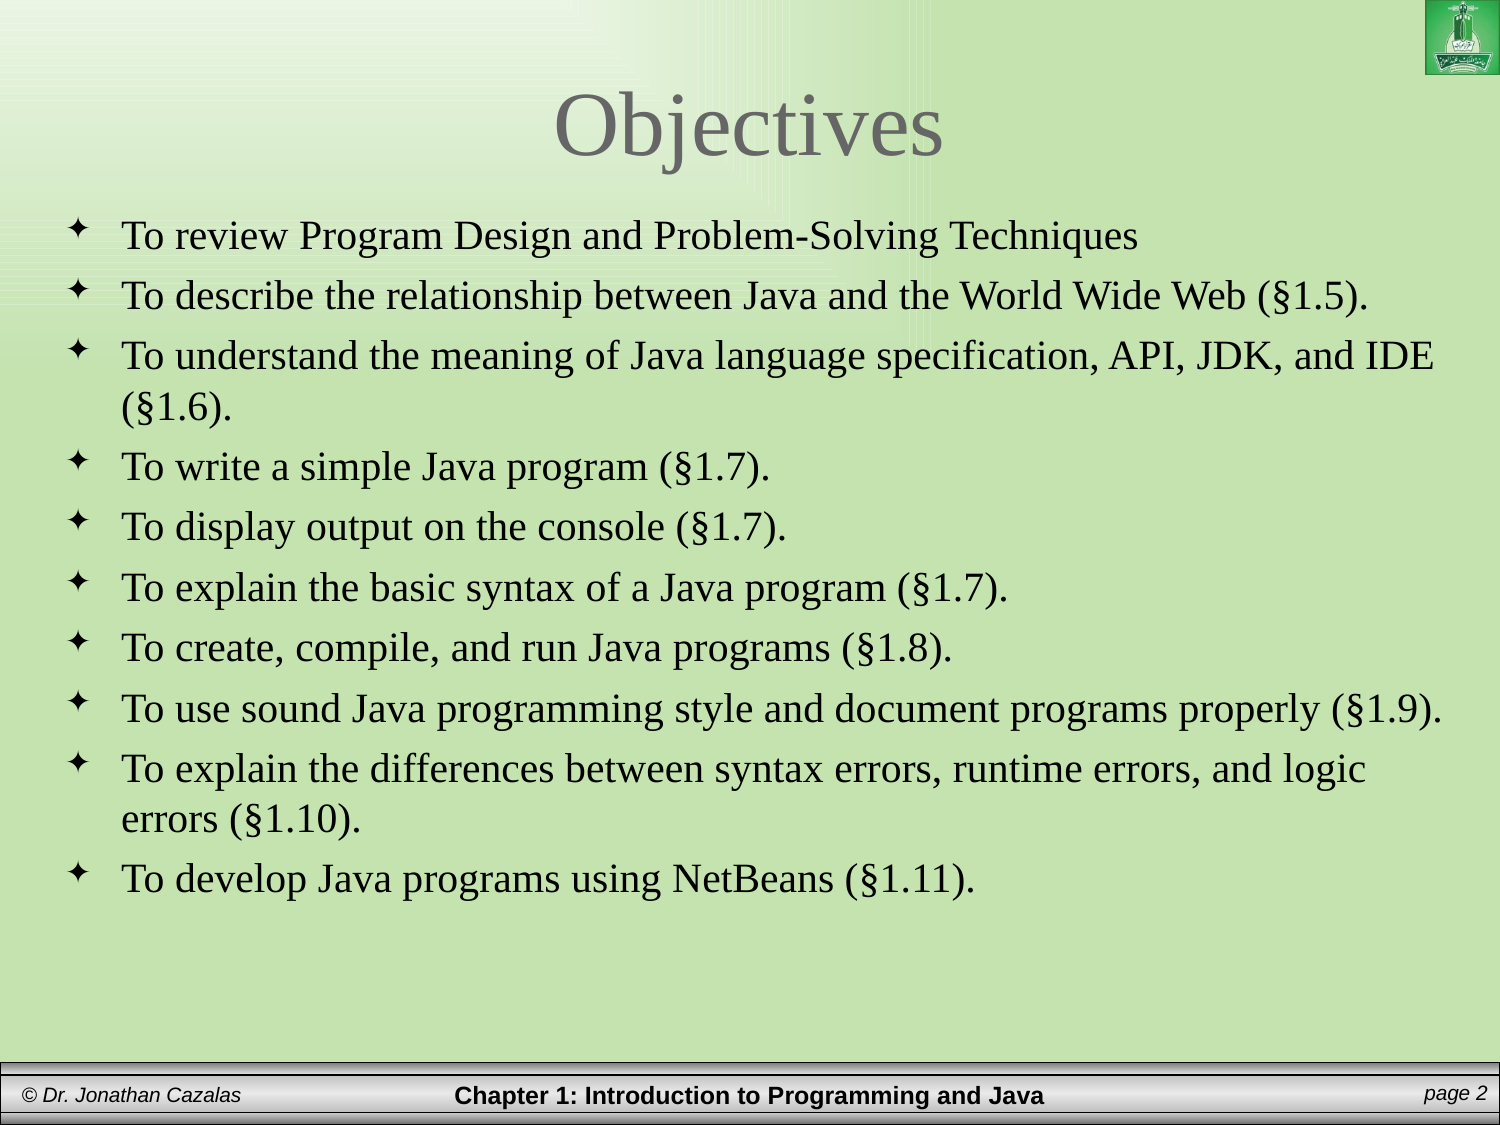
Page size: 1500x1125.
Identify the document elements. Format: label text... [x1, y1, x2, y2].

text_box Objectives [112, 49, 1388, 188]
picture [1425, 0, 1500, 75]
text_box To review Program Design and Problem-Solving Techniques To describe the relationship between Java and the World Wide Web (§1.5). To understand the meaning of Java language specification, API, JDK, and IDE (§1.6). To write a simple Java program (§1.7). To display output on the console (§1.7). To explain the basic syntax of a Java program (§1.7). To create, compile, and run Java programs (§1.8). To use sound Java programming style and document programs properly (§1.9). To explain the differences between syntax errors, runtime errors, and logic errors (§1.10). To develop Java programs using NetBeans (§1.11). [49, 199, 1463, 1038]
